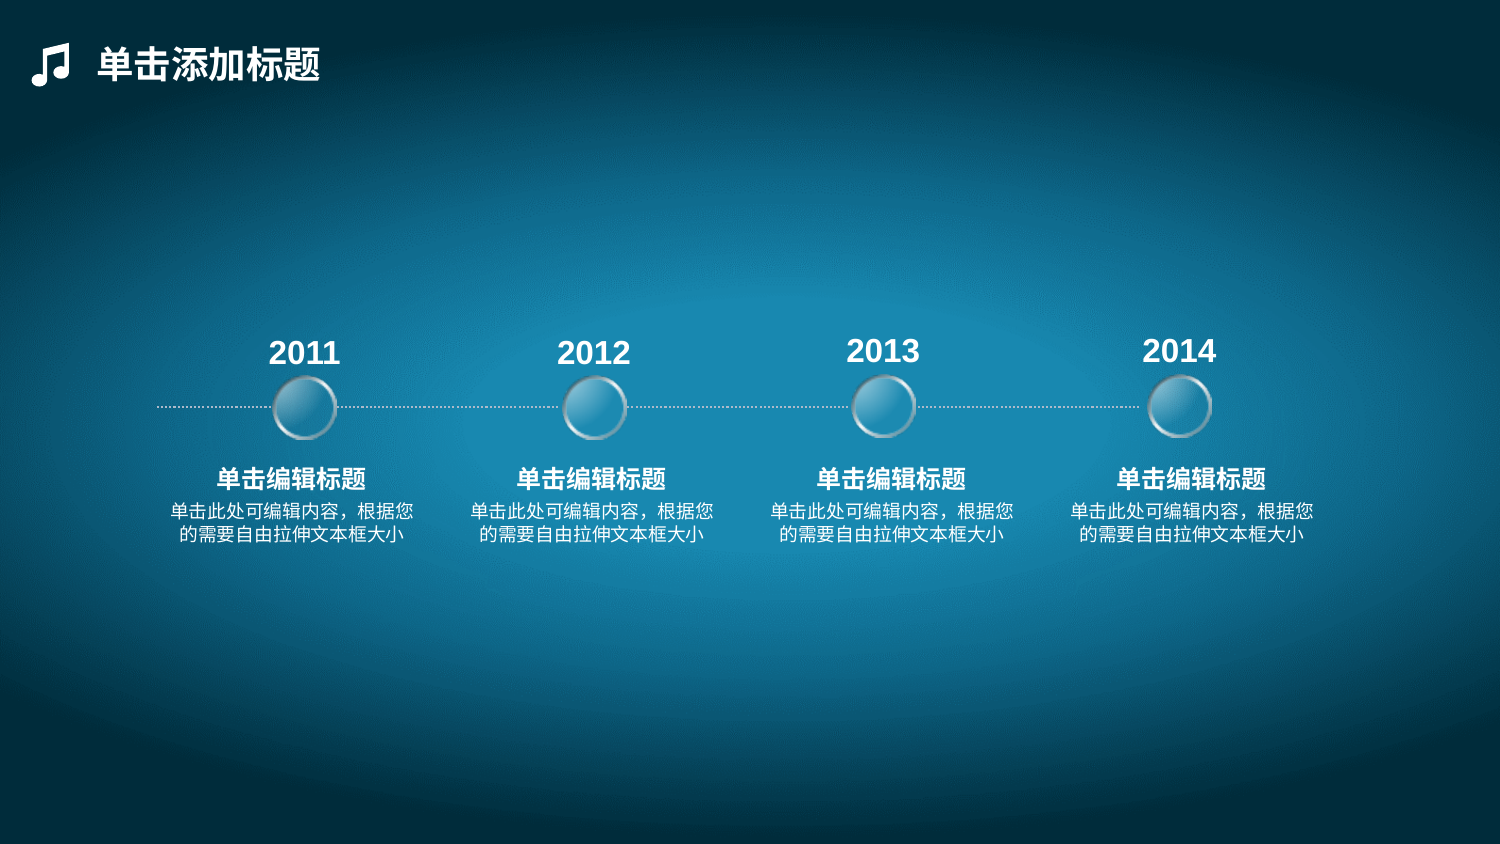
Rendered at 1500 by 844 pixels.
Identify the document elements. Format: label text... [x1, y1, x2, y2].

text_box 单击编辑标题 [1048, 463, 1336, 494]
text_box 2011 [245, 325, 364, 377]
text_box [851, 374, 916, 439]
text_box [272, 375, 337, 440]
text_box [1147, 374, 1212, 439]
text_box 2012 [534, 325, 654, 377]
text_box 单击此处可编辑内容，根据您的需要自由拉伸文本框大小 [166, 499, 417, 546]
text_box 2014 [1120, 323, 1239, 375]
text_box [562, 375, 627, 440]
text_box [31, 42, 69, 87]
text_box 2013 [824, 323, 943, 375]
text_box 单击添加标题 [96, 40, 352, 87]
text_box 单击编辑标题 [448, 463, 736, 494]
text_box 单击此处可编辑内容，根据您的需要自由拉伸文本框大小 [766, 499, 1017, 546]
picture [50, 130, 1500, 721]
text_box 单击编辑标题 [148, 463, 436, 494]
text_box 单击此处可编辑内容，根据您的需要自由拉伸文本框大小 [1066, 499, 1317, 546]
text_box 单击此处可编辑内容，根据您的需要自由拉伸文本框大小 [466, 499, 717, 546]
text_box 单击编辑标题 [748, 463, 1036, 494]
